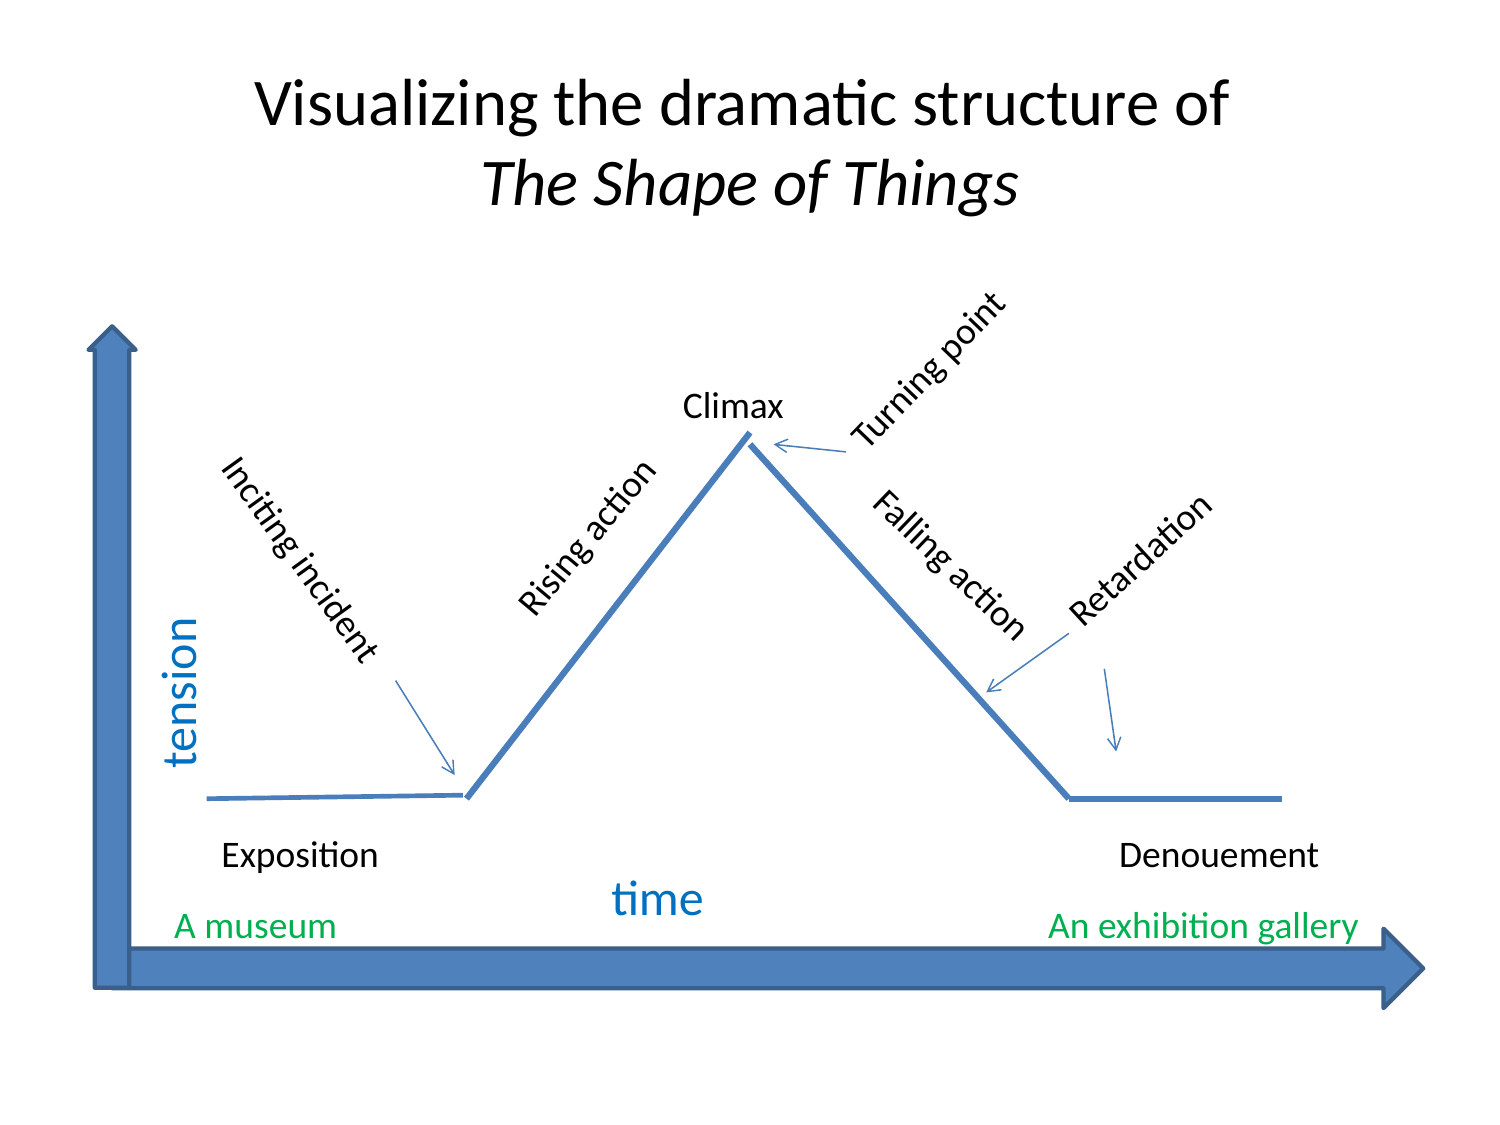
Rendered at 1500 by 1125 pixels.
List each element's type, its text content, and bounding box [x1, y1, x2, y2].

text_box time [596, 857, 798, 933]
text_box Denouement [1104, 822, 1338, 882]
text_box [749, 444, 1070, 799]
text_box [773, 444, 846, 454]
text_box Climax [668, 373, 799, 434]
title Visualizing the dramatic structure of The Shape of Things [75, 45, 1425, 233]
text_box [985, 633, 1070, 693]
text_box A museum [159, 893, 355, 953]
text_box Retardation [1073, 464, 1236, 650]
text_box [111, 946, 1426, 1011]
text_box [1104, 668, 1117, 752]
text_box [86, 324, 138, 990]
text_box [395, 680, 455, 776]
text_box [466, 432, 751, 799]
text_box tension [138, 597, 214, 784]
text_box Turning point [824, 263, 1029, 442]
text_box Exposition [206, 822, 397, 882]
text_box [206, 794, 461, 799]
text_box An exhibition gallery [1033, 893, 1450, 953]
text_box Inciting incident [199, 430, 410, 690]
